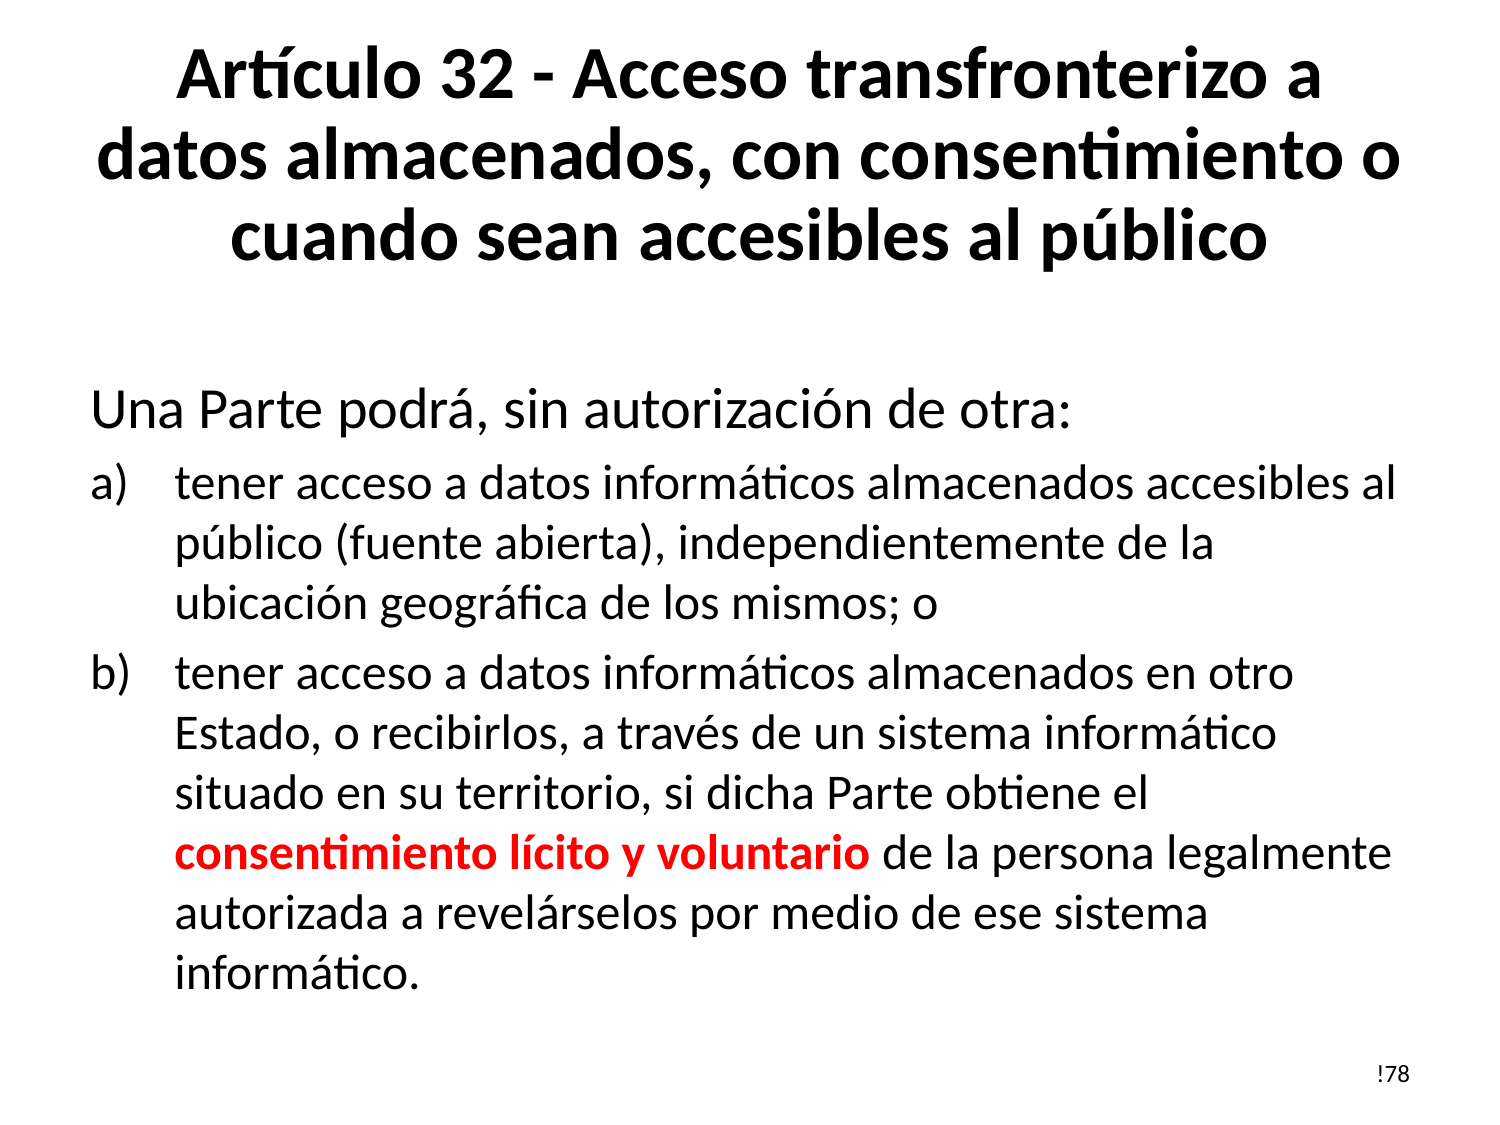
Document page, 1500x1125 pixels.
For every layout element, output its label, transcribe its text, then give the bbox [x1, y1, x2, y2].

list Una Parte podrá, sin autorización de otra: tener acceso a datos informáticos almacenados accesibles al público (fuente abierta), independientemente de la ubicación geográfica de los mismos; o tener acceso a datos informáticos almacenados en otro Estado, o recibirlos, a través de un sistema informático situado en su territorio, si dicha Parte obtiene el consentimiento lícito y voluntario de la persona legalmente autorizada a revelárselos por medio de ese sistema informático. [75, 362, 1425, 1045]
title Artículo 32 - Acceso transfronterizo a datos almacenados, con consentimiento o cuando sean accesibles al público [75, 45, 1425, 266]
slide_number !78 [1074, 1045, 1425, 1103]
